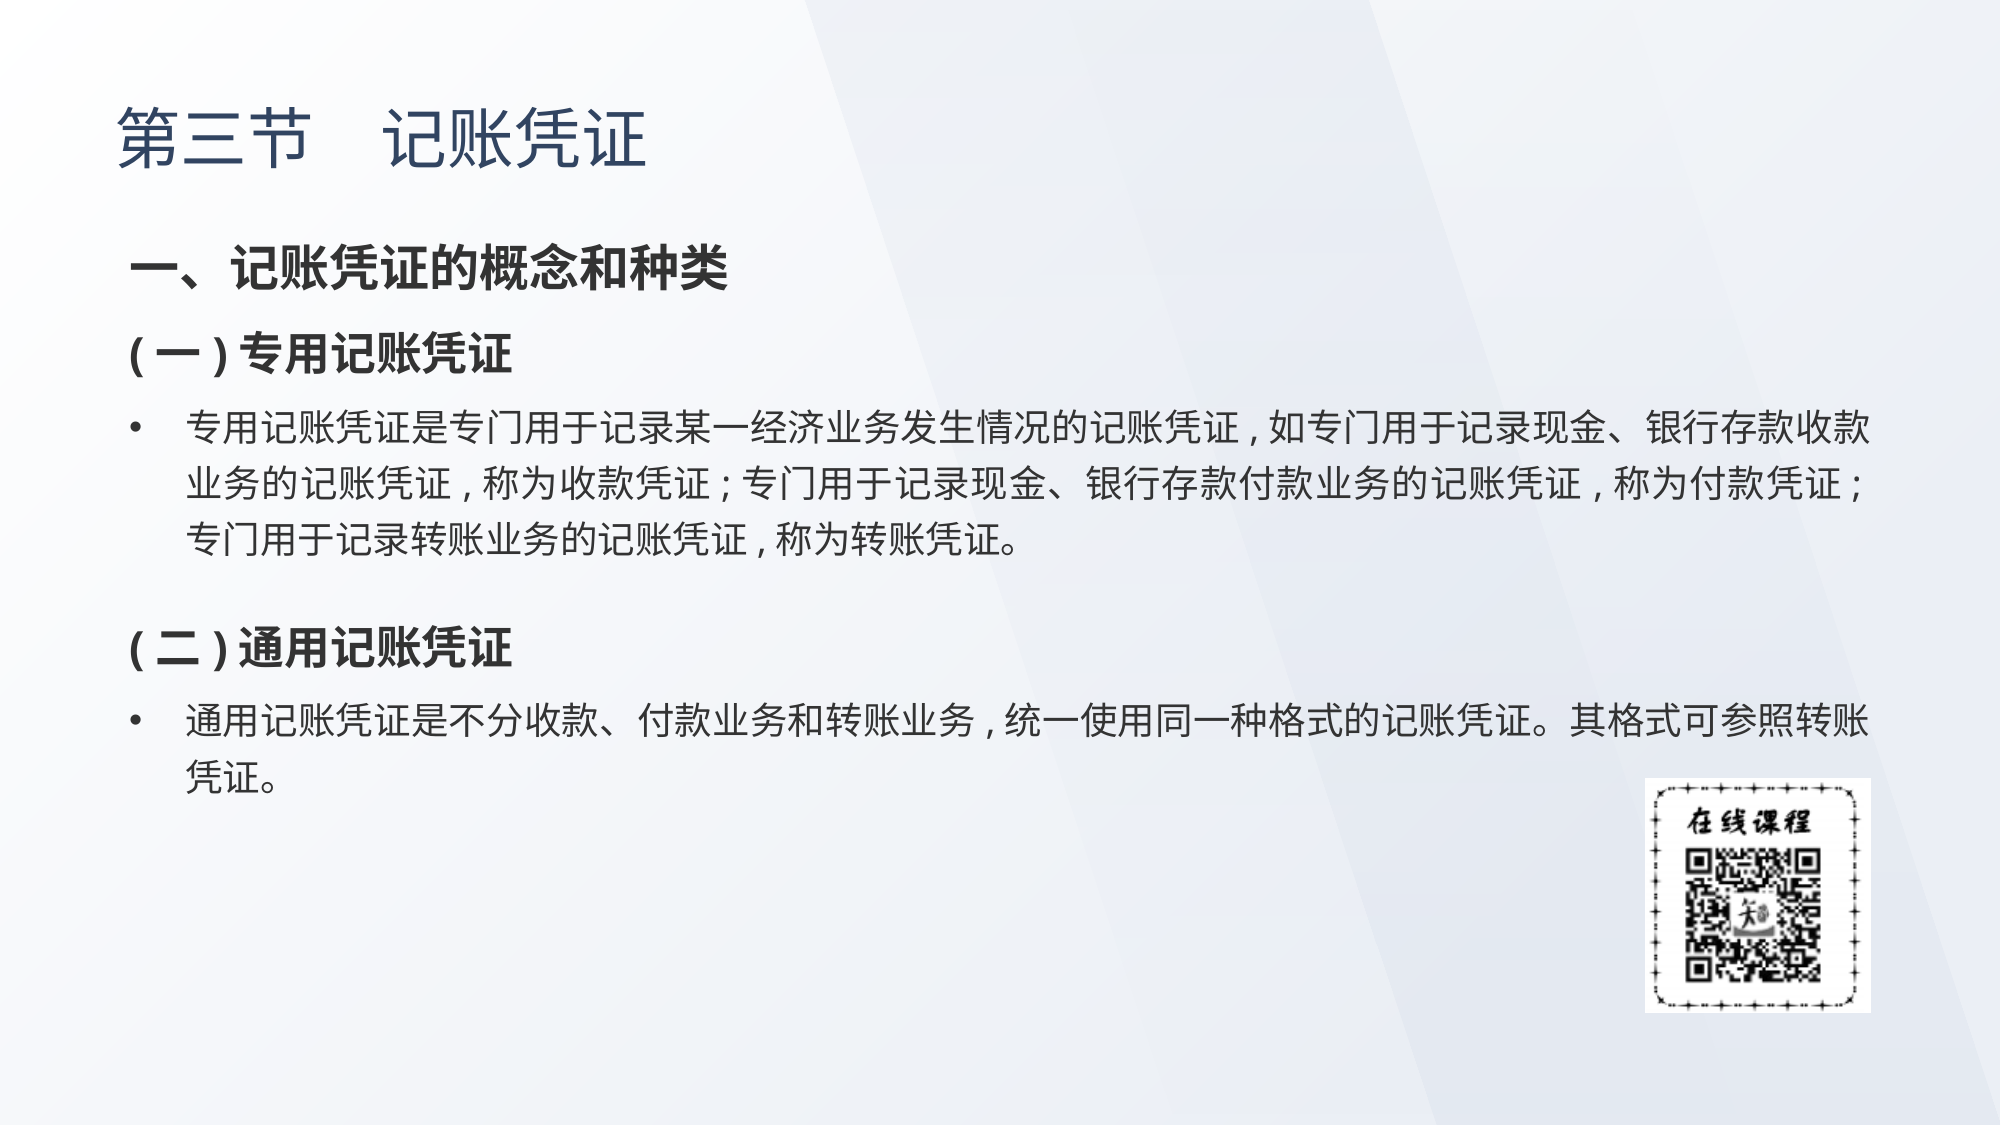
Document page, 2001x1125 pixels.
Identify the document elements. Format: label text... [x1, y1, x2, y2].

text_box 一、记账凭证的概念和种类 (一)专用记账凭证 专用记账凭证是专门用于记录某一经济业务发生情况的记账凭证,如专门用于记录现金、银行存款收款业务的记账凭证,称为收款凭证;专门用于记录现金、银行存款付款业务的记账凭证,称为付款凭证;专门用于记录转账业务的记账凭证,称为转账凭证。 (二)通用记账凭证 通用记账凭证是不分收款、付款业务和转账业务,统一使用同一种格式的记账凭证。其格式可参照转账凭证。 [114, 213, 1886, 1013]
picture [1645, 778, 1871, 1014]
title 第三节 记账凭证 [114, 59, 1886, 178]
